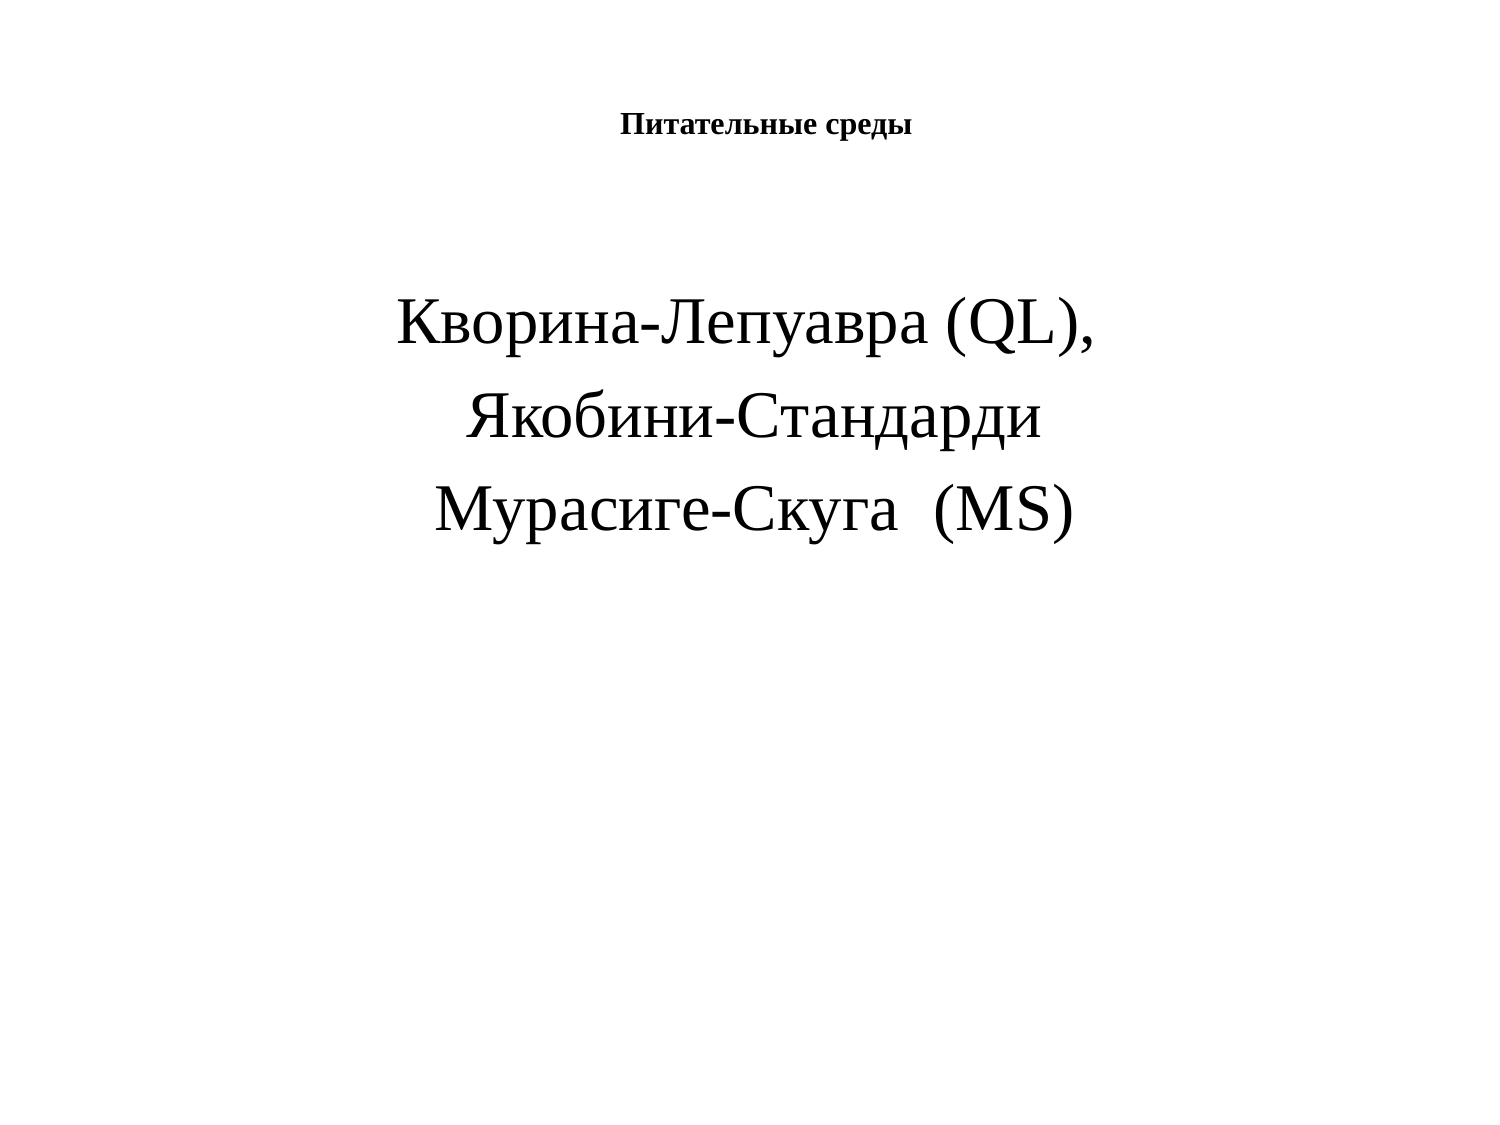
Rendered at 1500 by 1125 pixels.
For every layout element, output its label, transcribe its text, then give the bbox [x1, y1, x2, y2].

title Питательные среды [128, 93, 1404, 188]
subtitle Кворина-Лепуавра (QL), Якобини-Стандарди Мурасиге-Скуга (МS) [152, 269, 1357, 1078]
